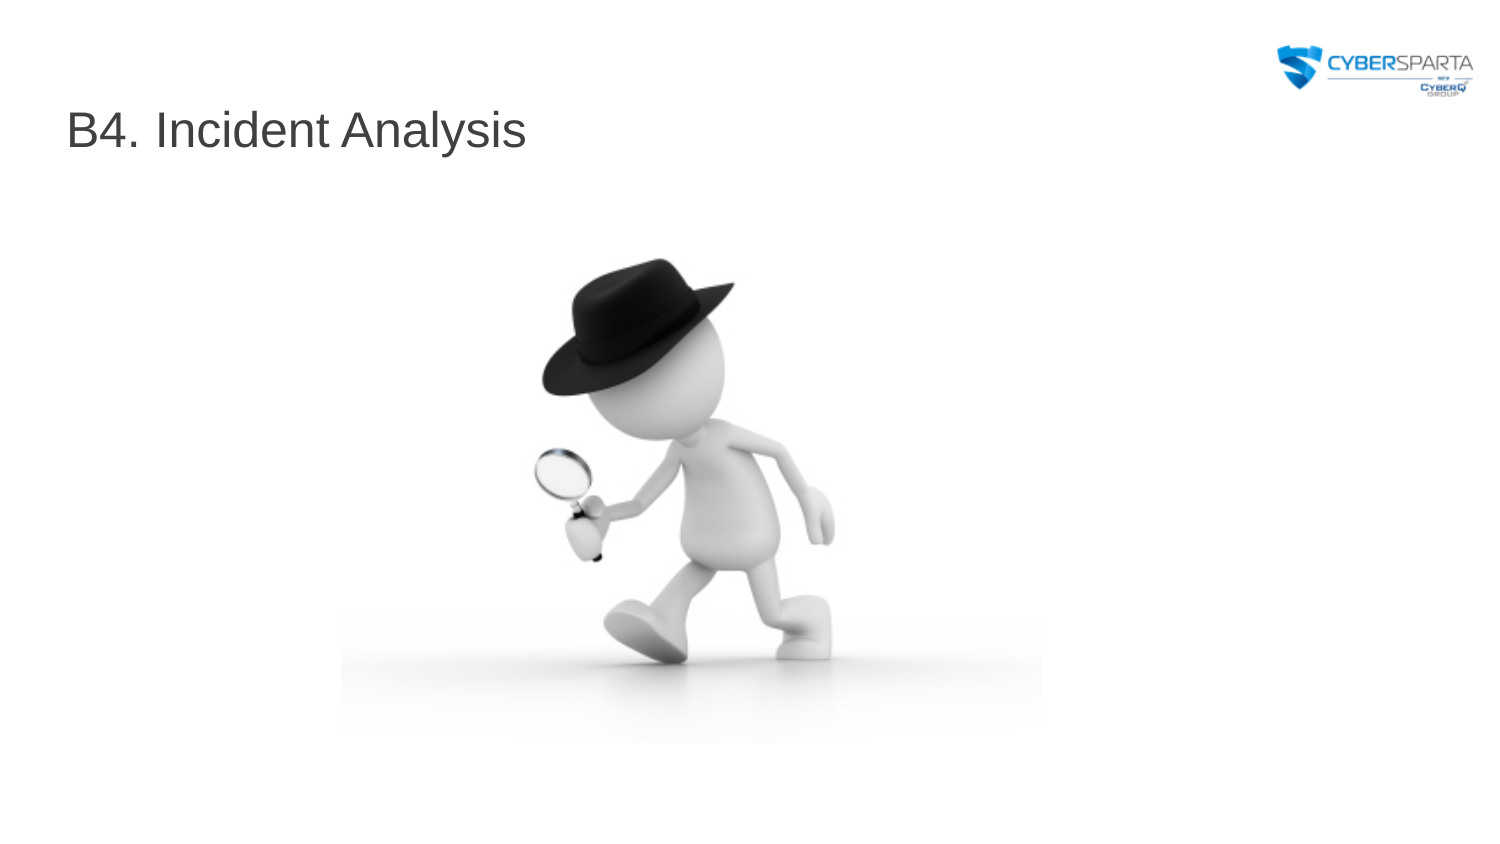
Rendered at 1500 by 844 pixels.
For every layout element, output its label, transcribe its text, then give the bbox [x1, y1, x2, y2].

picture [1252, 0, 1500, 139]
title B4. Incident Analysis [51, 72, 1449, 167]
picture [341, 216, 1042, 743]
